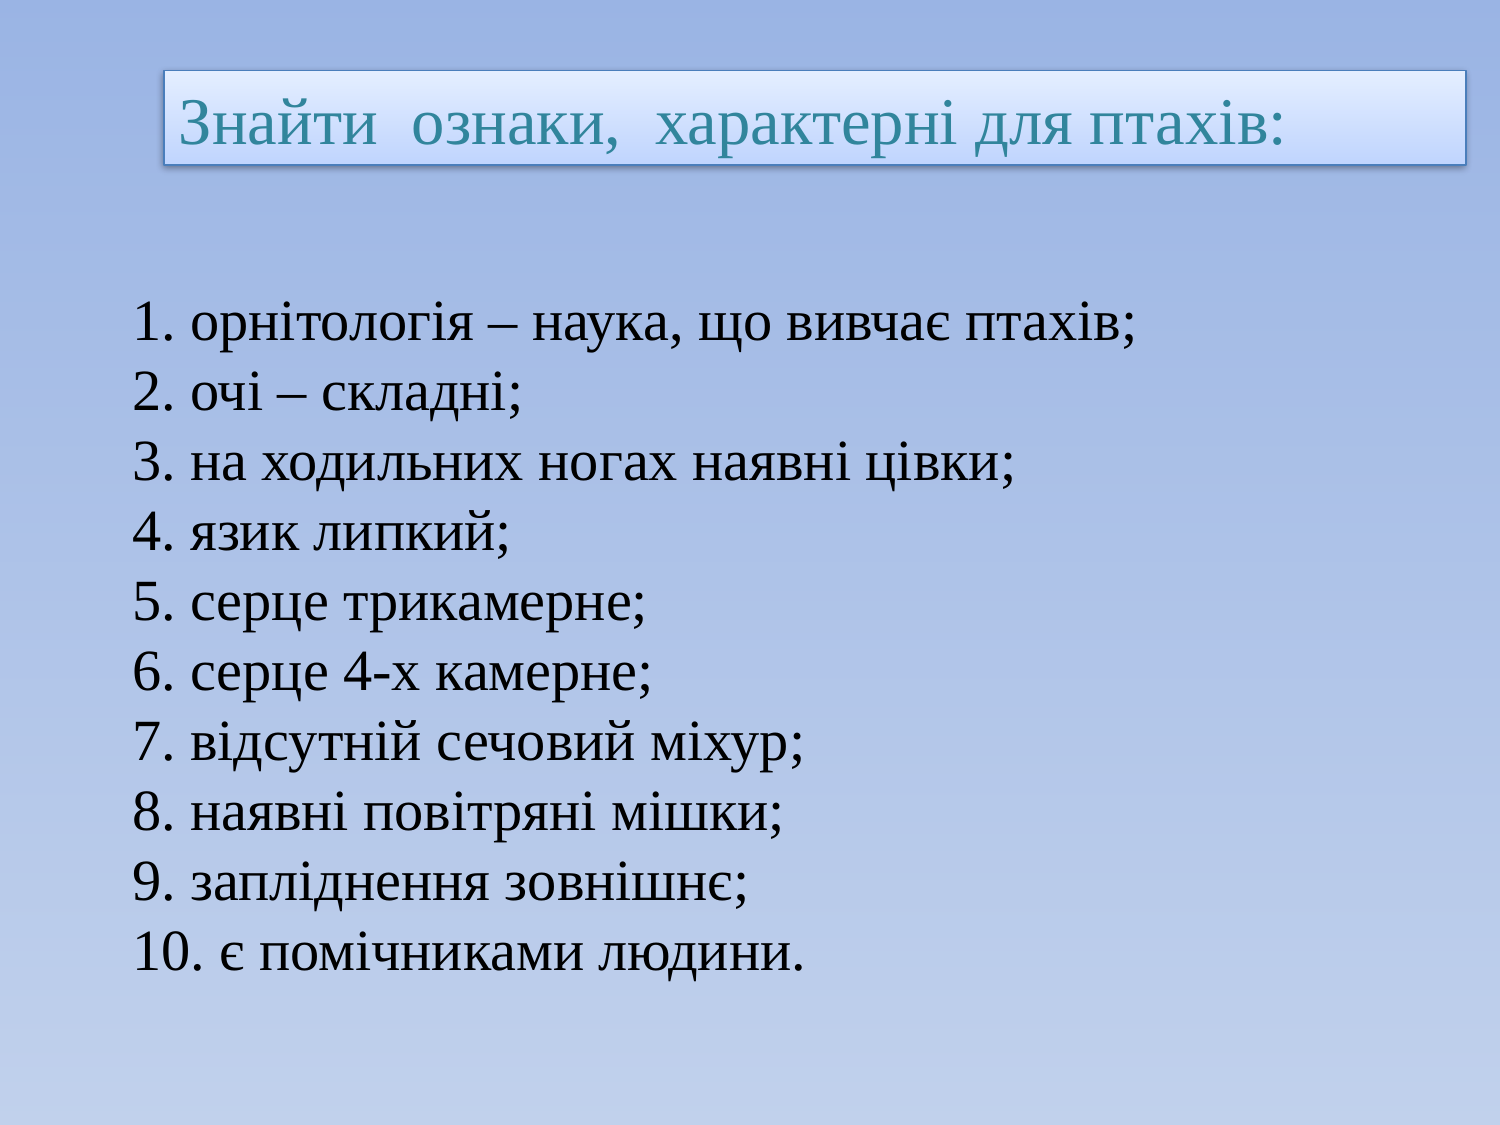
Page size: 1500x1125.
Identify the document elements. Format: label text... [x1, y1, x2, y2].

text_box Знайти ознаки, характерні для птахів: [163, 70, 1467, 166]
text_box 1. орнітологія – наука, що вивчає птахів; 2. очі – складні; 3. на ходильних ногах наявні цівки; 4. язик липкий; 5. серце трикамерне; 6. серце 4-х камерне; 7. відсутній сечовий міхур; 8. наявні повітряні мішки; 9. запліднення зовнішнє; 10. є помічниками людини. [117, 214, 1336, 990]
